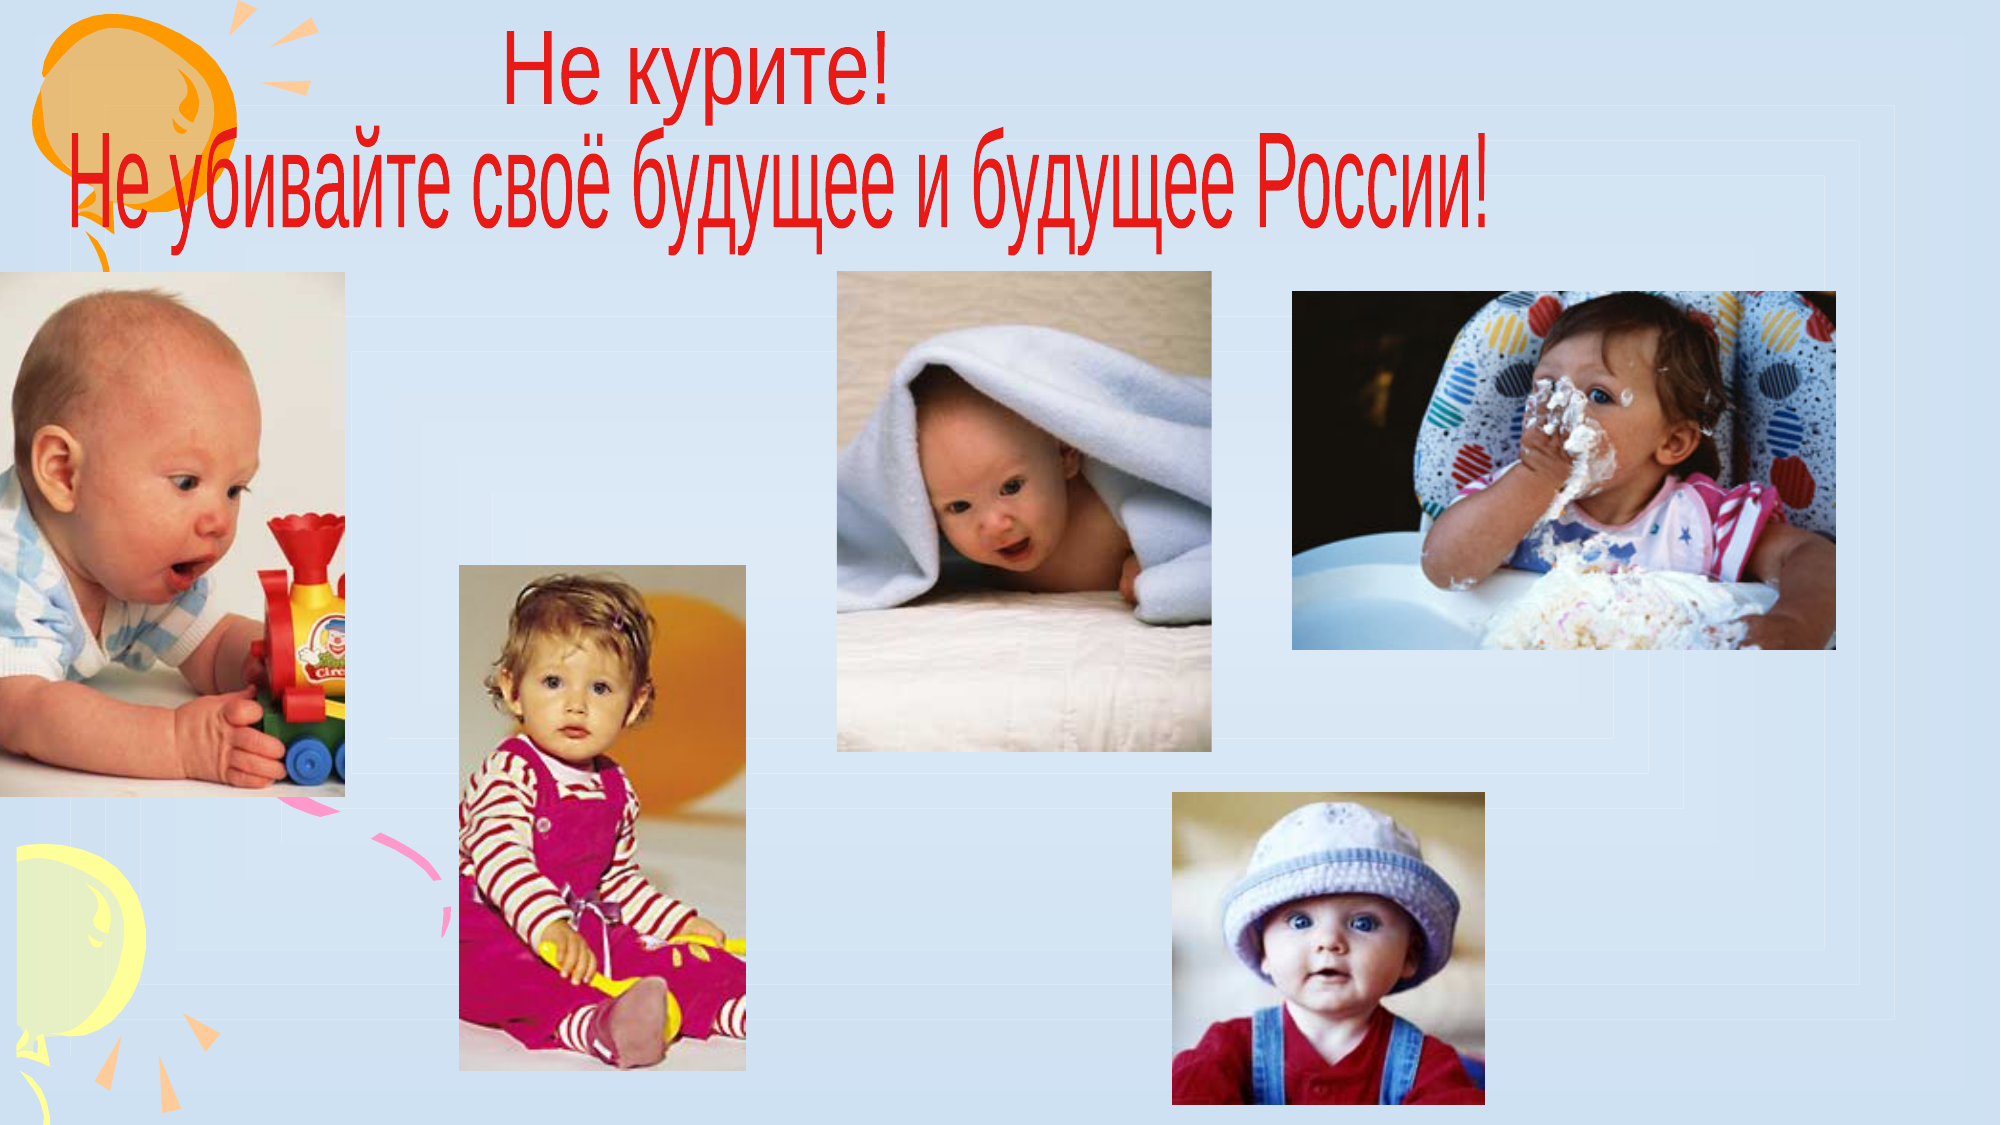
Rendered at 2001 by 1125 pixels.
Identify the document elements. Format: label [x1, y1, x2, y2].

text_box [15, 0, 481, 1125]
picture [836, 271, 1212, 752]
picture [0, 272, 345, 797]
picture [1172, 792, 1485, 1105]
picture [1292, 290, 1836, 650]
picture [459, 565, 746, 1071]
